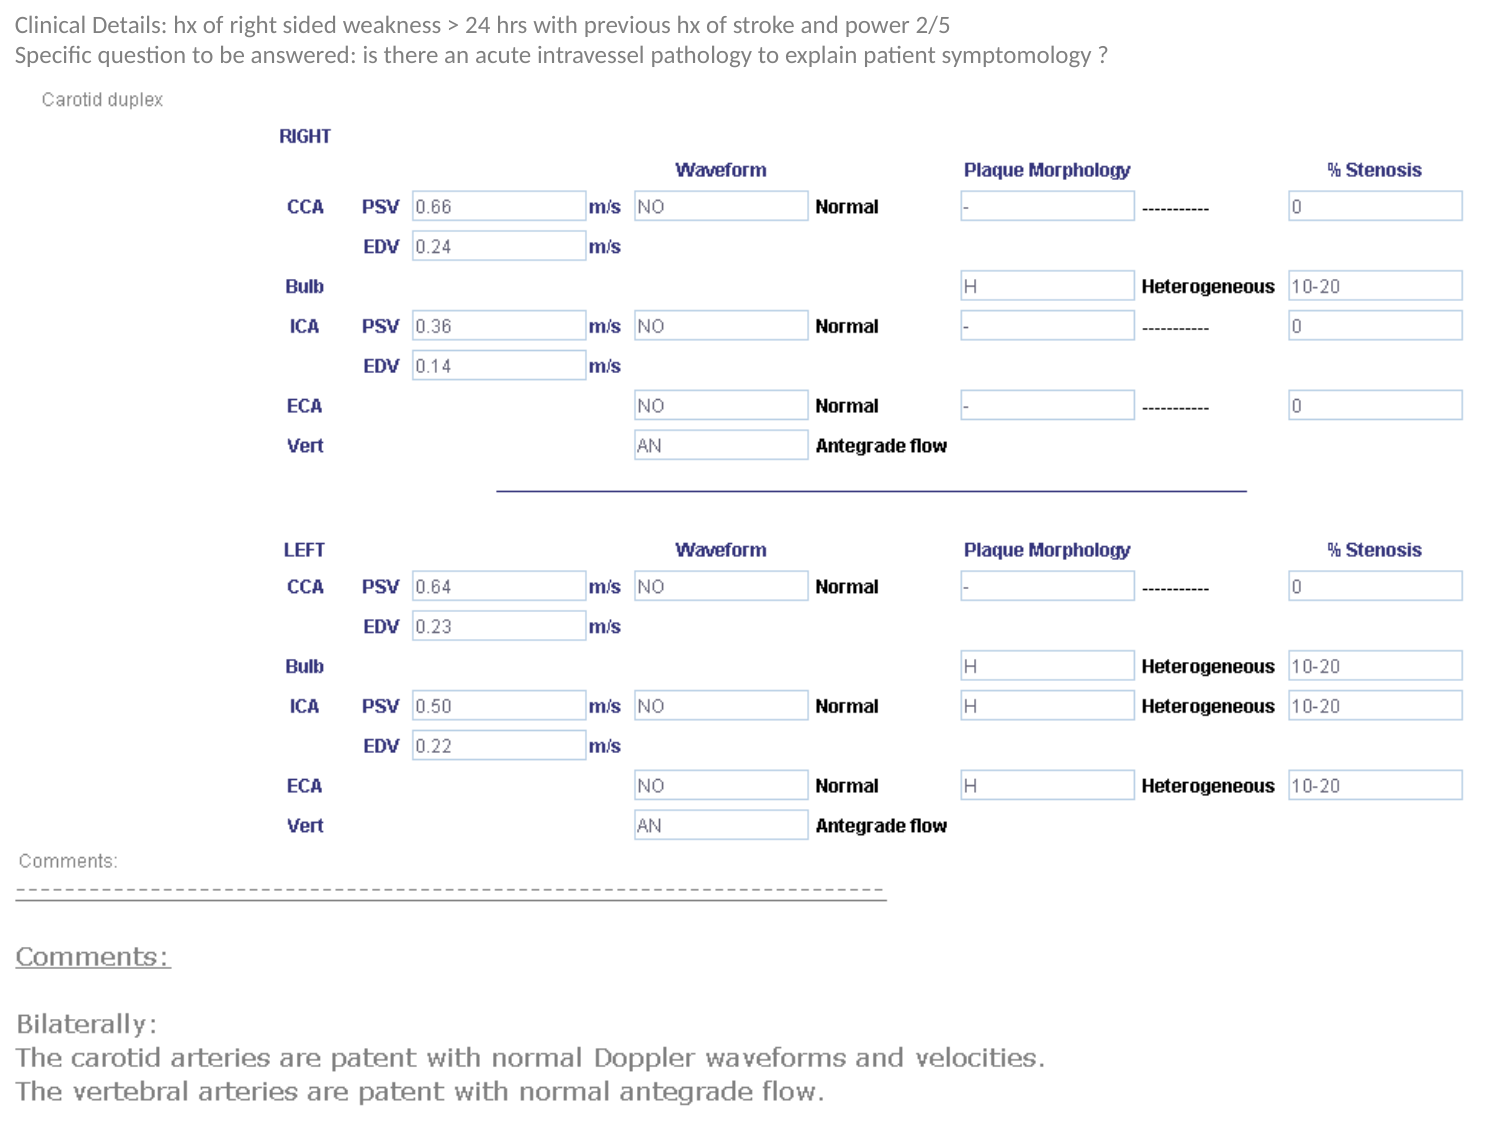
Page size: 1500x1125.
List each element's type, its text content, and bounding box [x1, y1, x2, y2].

text_box Clinical Details: hx of right sided weakness > 24 hrs with previous hx of stroke and power 2/5 Specific question to be answered: is there an acute intravessel pathology to explain patient symptomology ? [0, 1, 1474, 77]
picture [11, 88, 1474, 1113]
